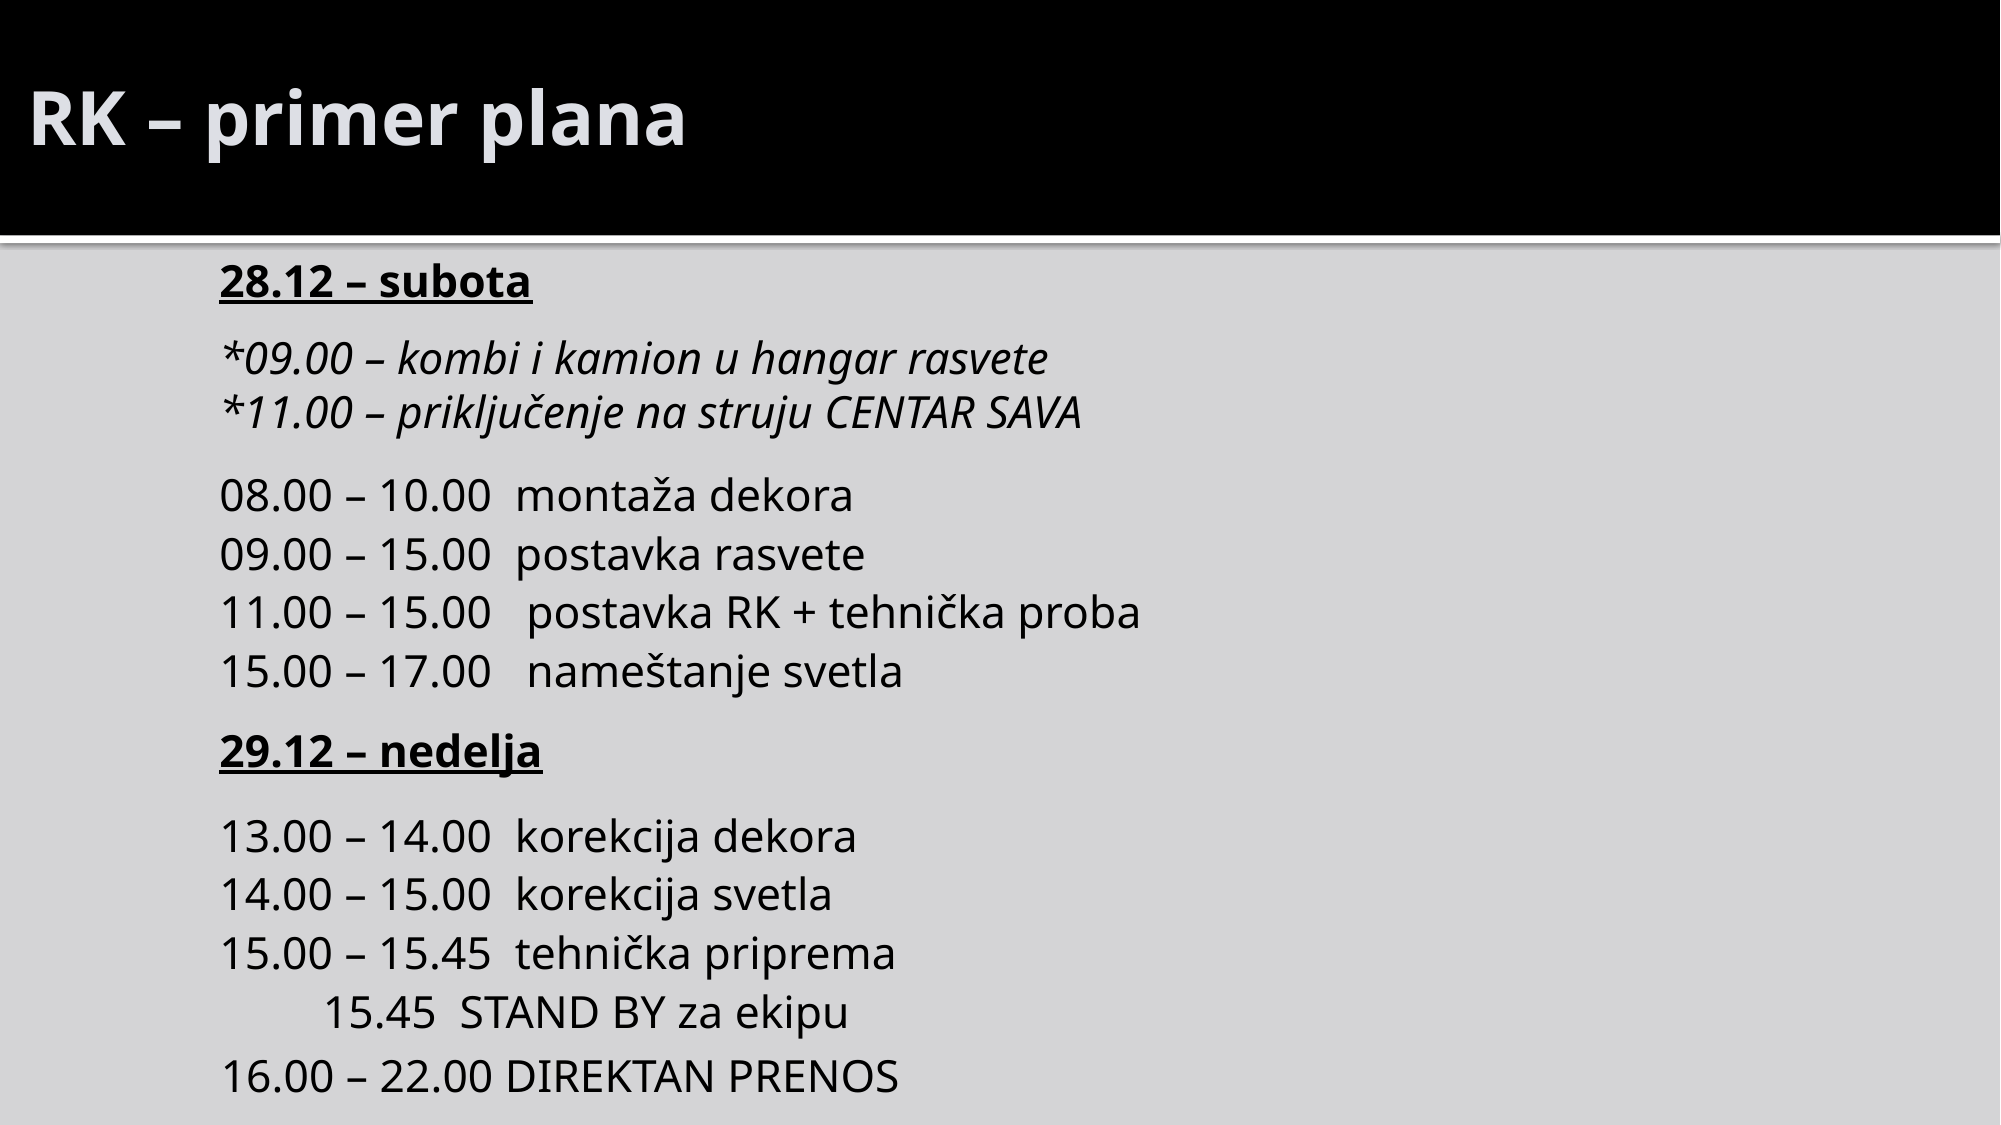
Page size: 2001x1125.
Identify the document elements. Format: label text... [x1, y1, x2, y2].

list 28.12 – subota *09.00 – kombi i kamion u hangar rasvete *11.00 – priključenje na struju CENTAR SAVA 08.00 – 10.00 montaža dekora 09.00 – 15.00 postavka rasvete 11.00 – 15.00 postavka RK + tehnička proba 15.00 – 17.00 nameštanje svetla 29.12 – nedelja 13.00 – 14.00 korekcija dekora 14.00 – 15.00 korekcija svetla 15.00 – 15.45 tehnička priprema 15.45 STAND BY za ekipu 16.00 – 22.00 DIREKTAN PRENOS [112, 237, 1725, 1113]
title RK – primer plana [12, 12, 1675, 218]
